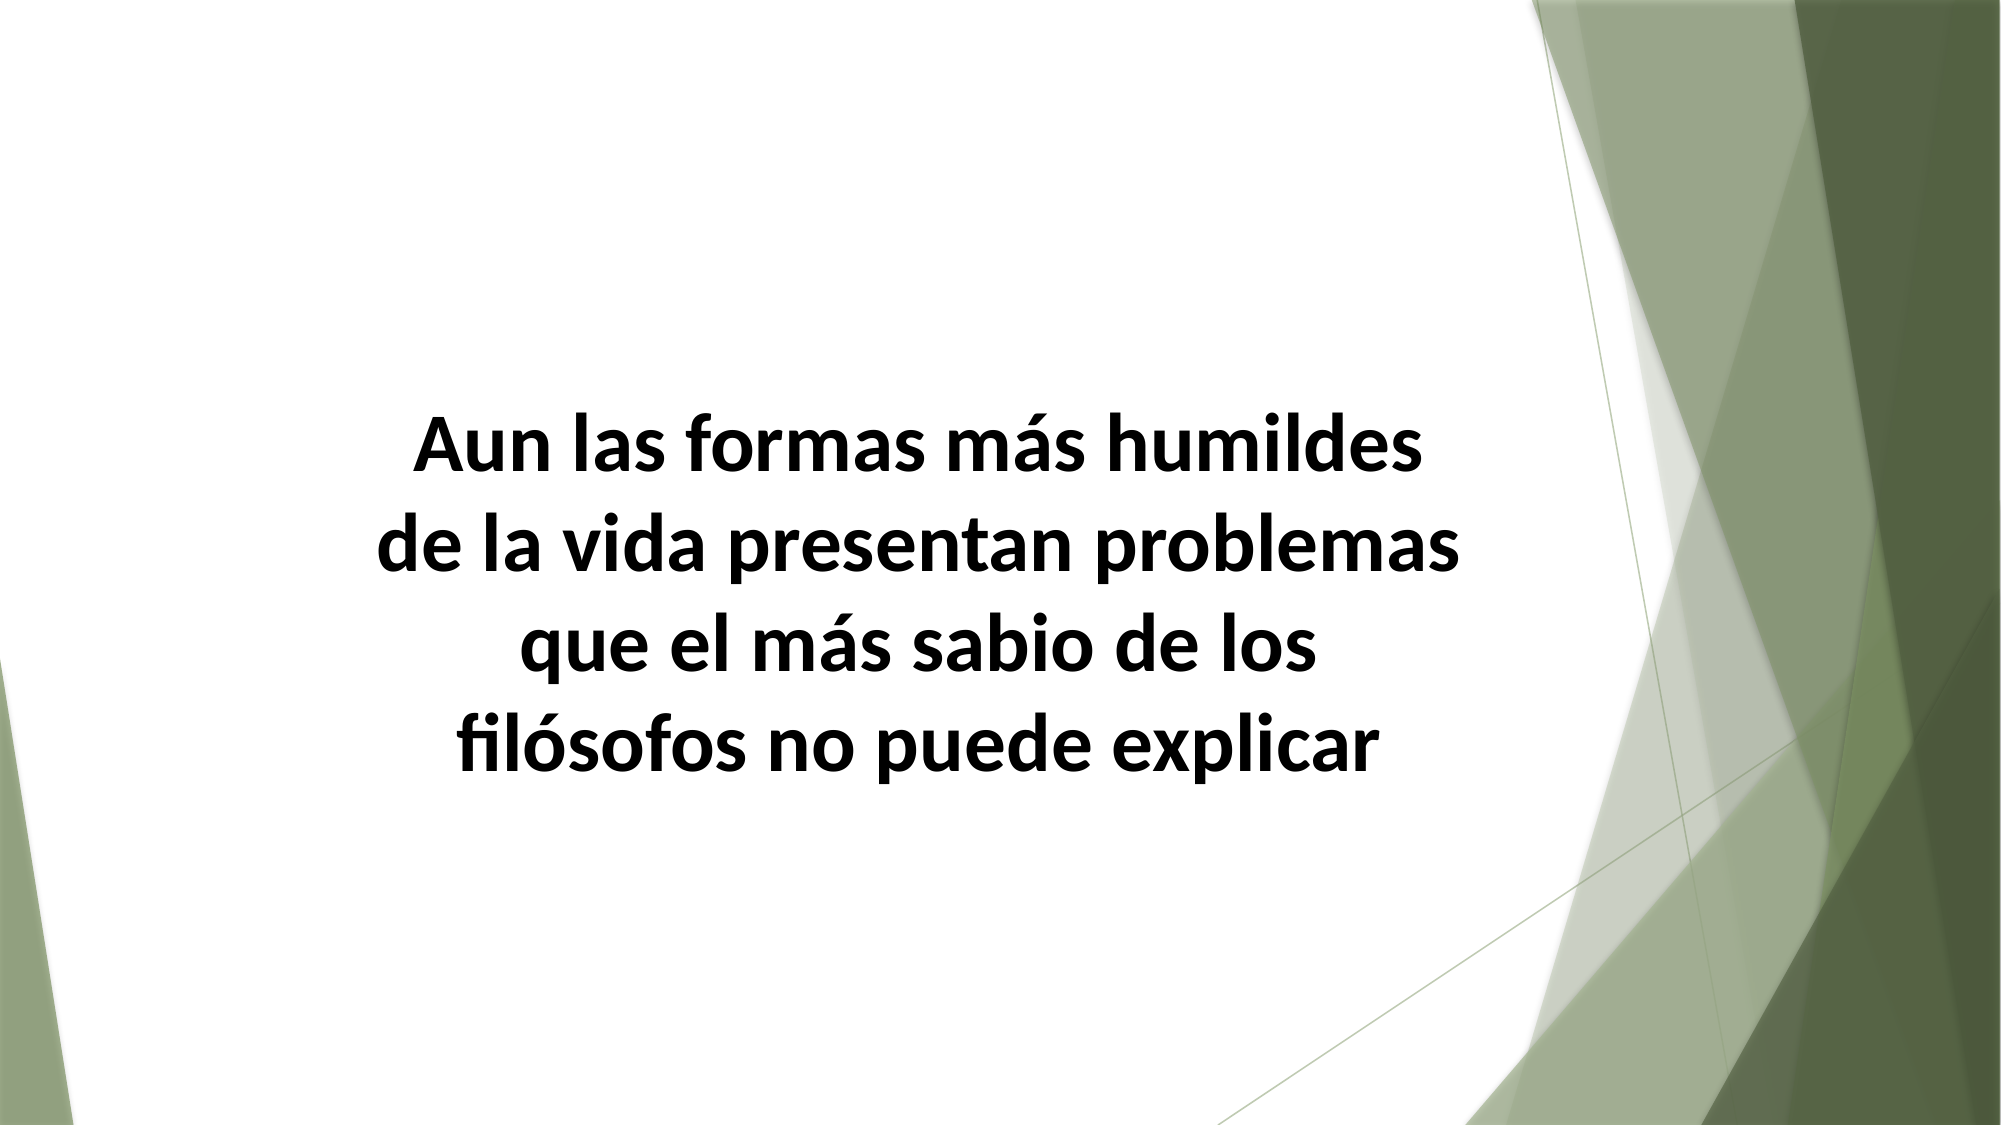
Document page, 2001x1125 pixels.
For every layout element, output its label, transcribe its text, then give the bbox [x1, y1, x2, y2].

text_box Aun las formas más humildes de la vida presentan problemas que el más sabio de los filósofos no puede explicar [361, 380, 1477, 796]
